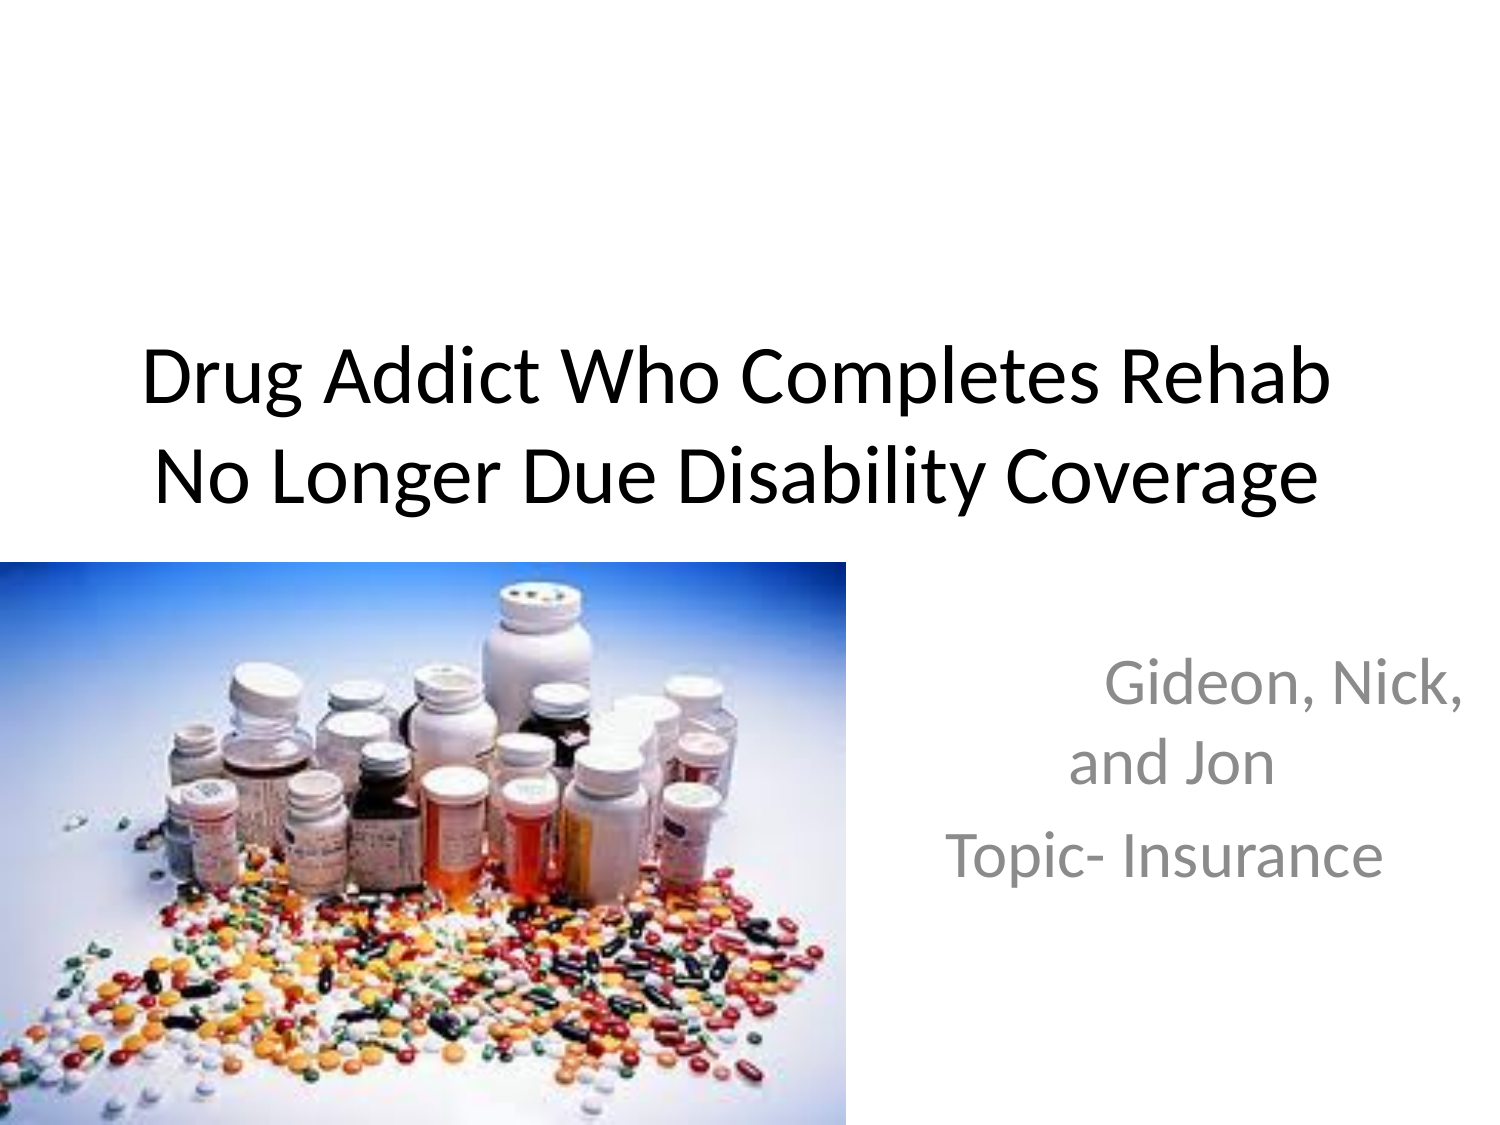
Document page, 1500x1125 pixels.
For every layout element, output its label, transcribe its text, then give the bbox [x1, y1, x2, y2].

picture [0, 562, 846, 1125]
subtitle Gideon, Nick, and Jon Topic- Insurance [845, 549, 1500, 1125]
title Drug Addict Who Completes Rehab No Longer Due Disability Coverage [99, 299, 1375, 542]
